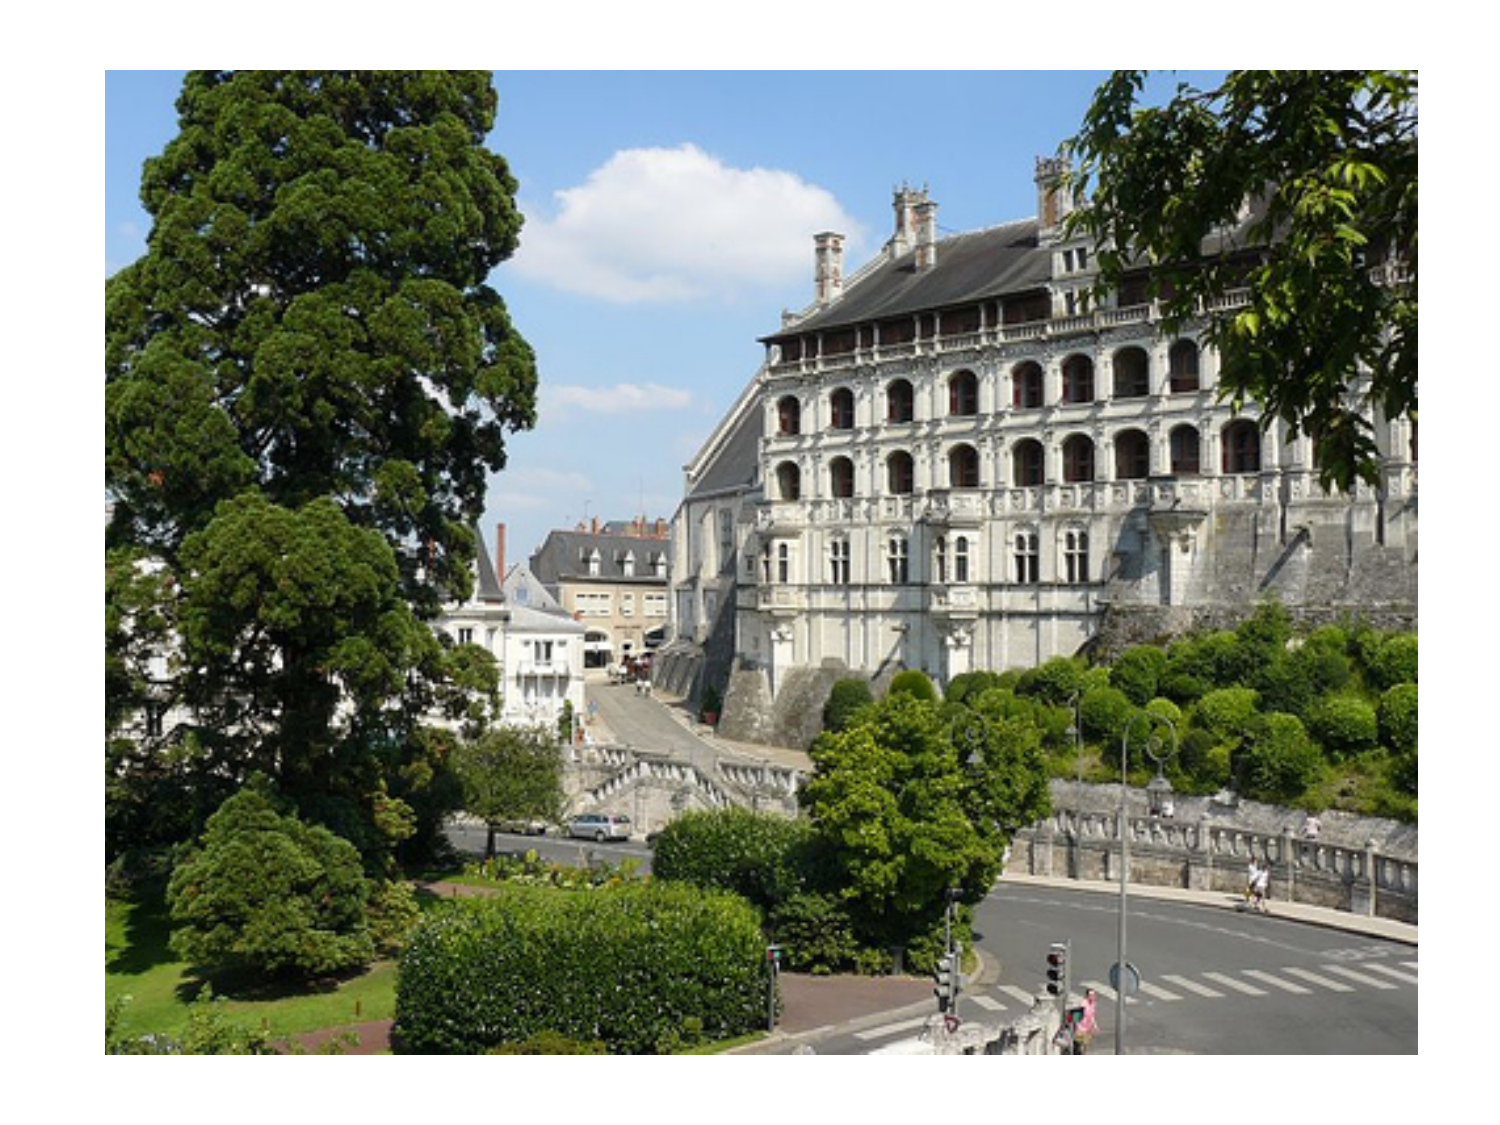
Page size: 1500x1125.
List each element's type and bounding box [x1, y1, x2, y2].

picture [105, 70, 1419, 1055]
